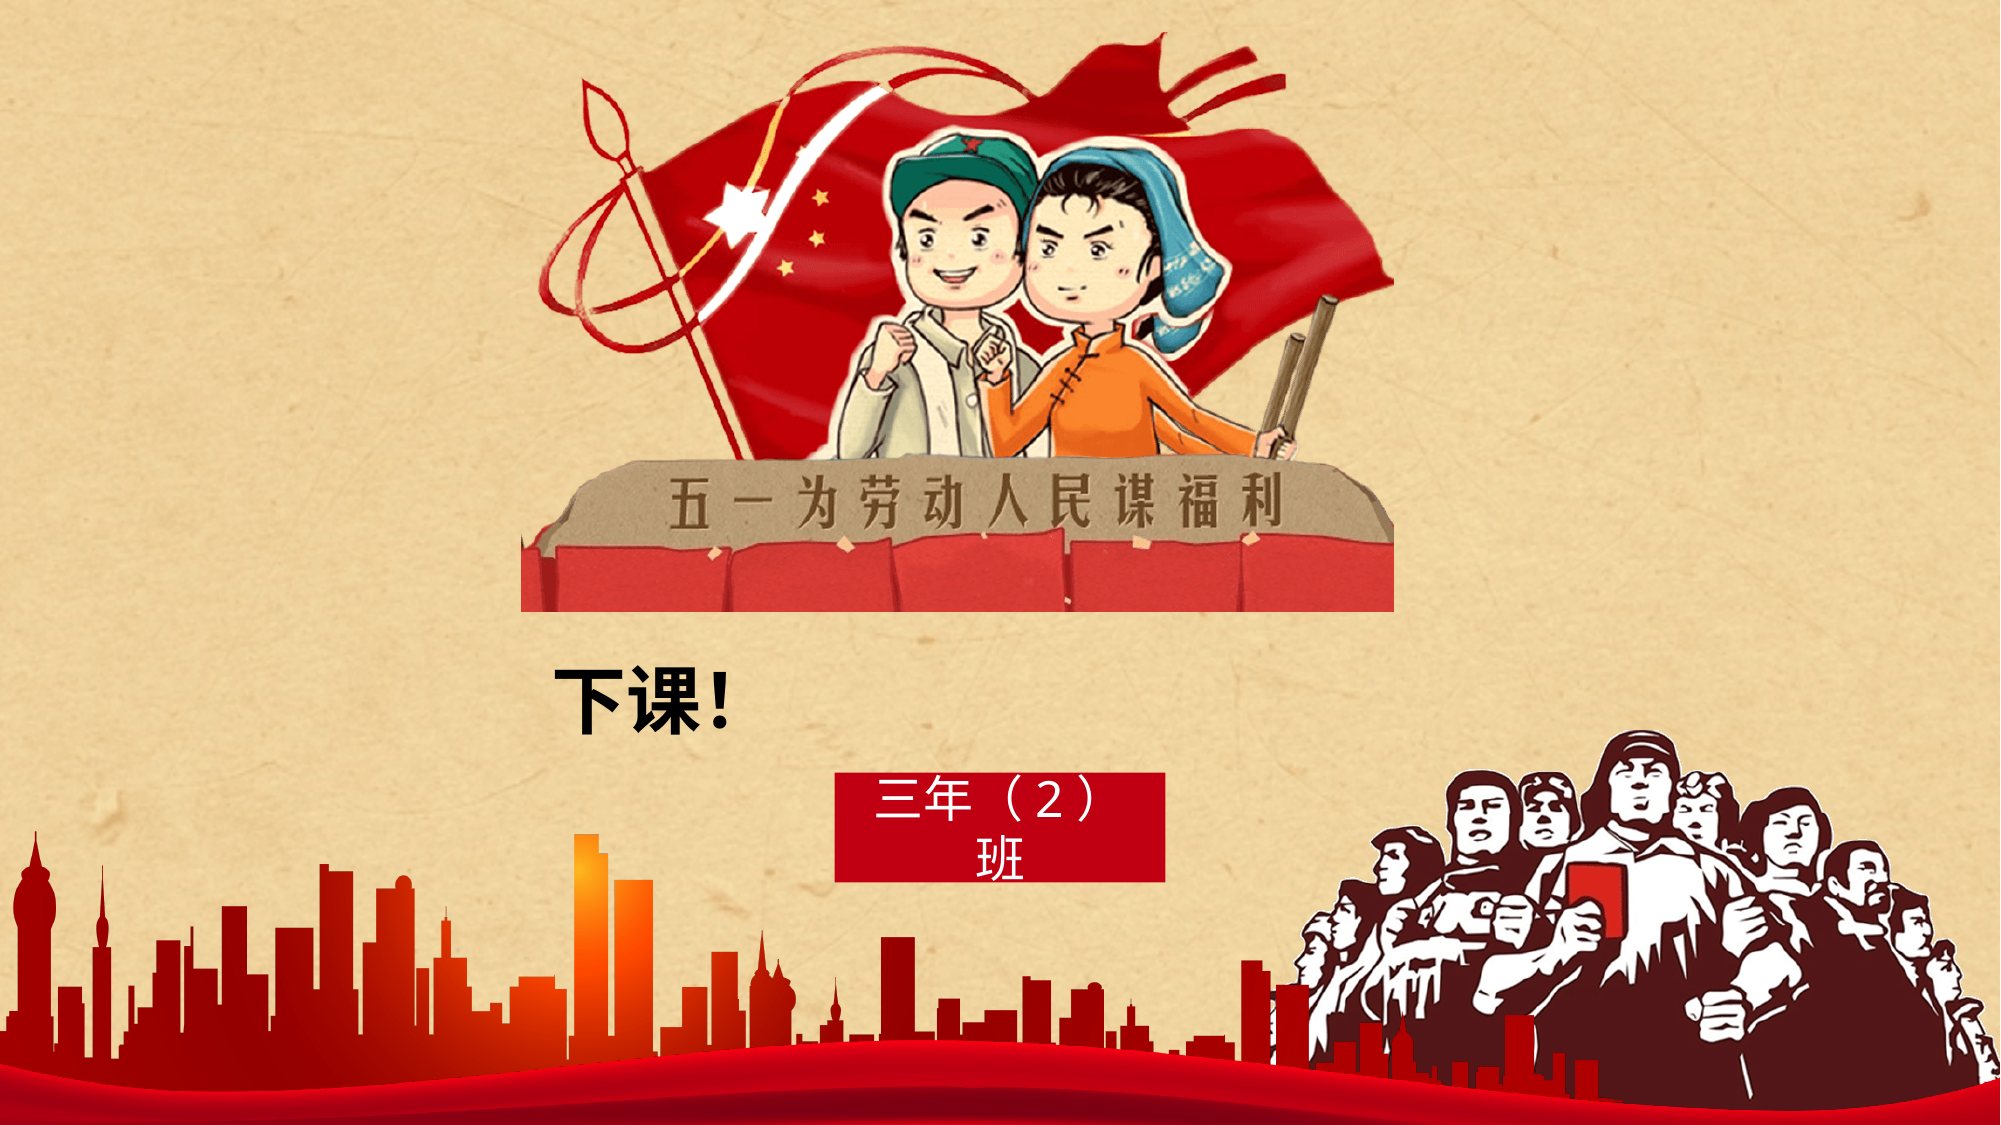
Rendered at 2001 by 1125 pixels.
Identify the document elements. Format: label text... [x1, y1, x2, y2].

picture [0, 0, 2001, 1125]
text_box 下课！ [536, 645, 1458, 751]
